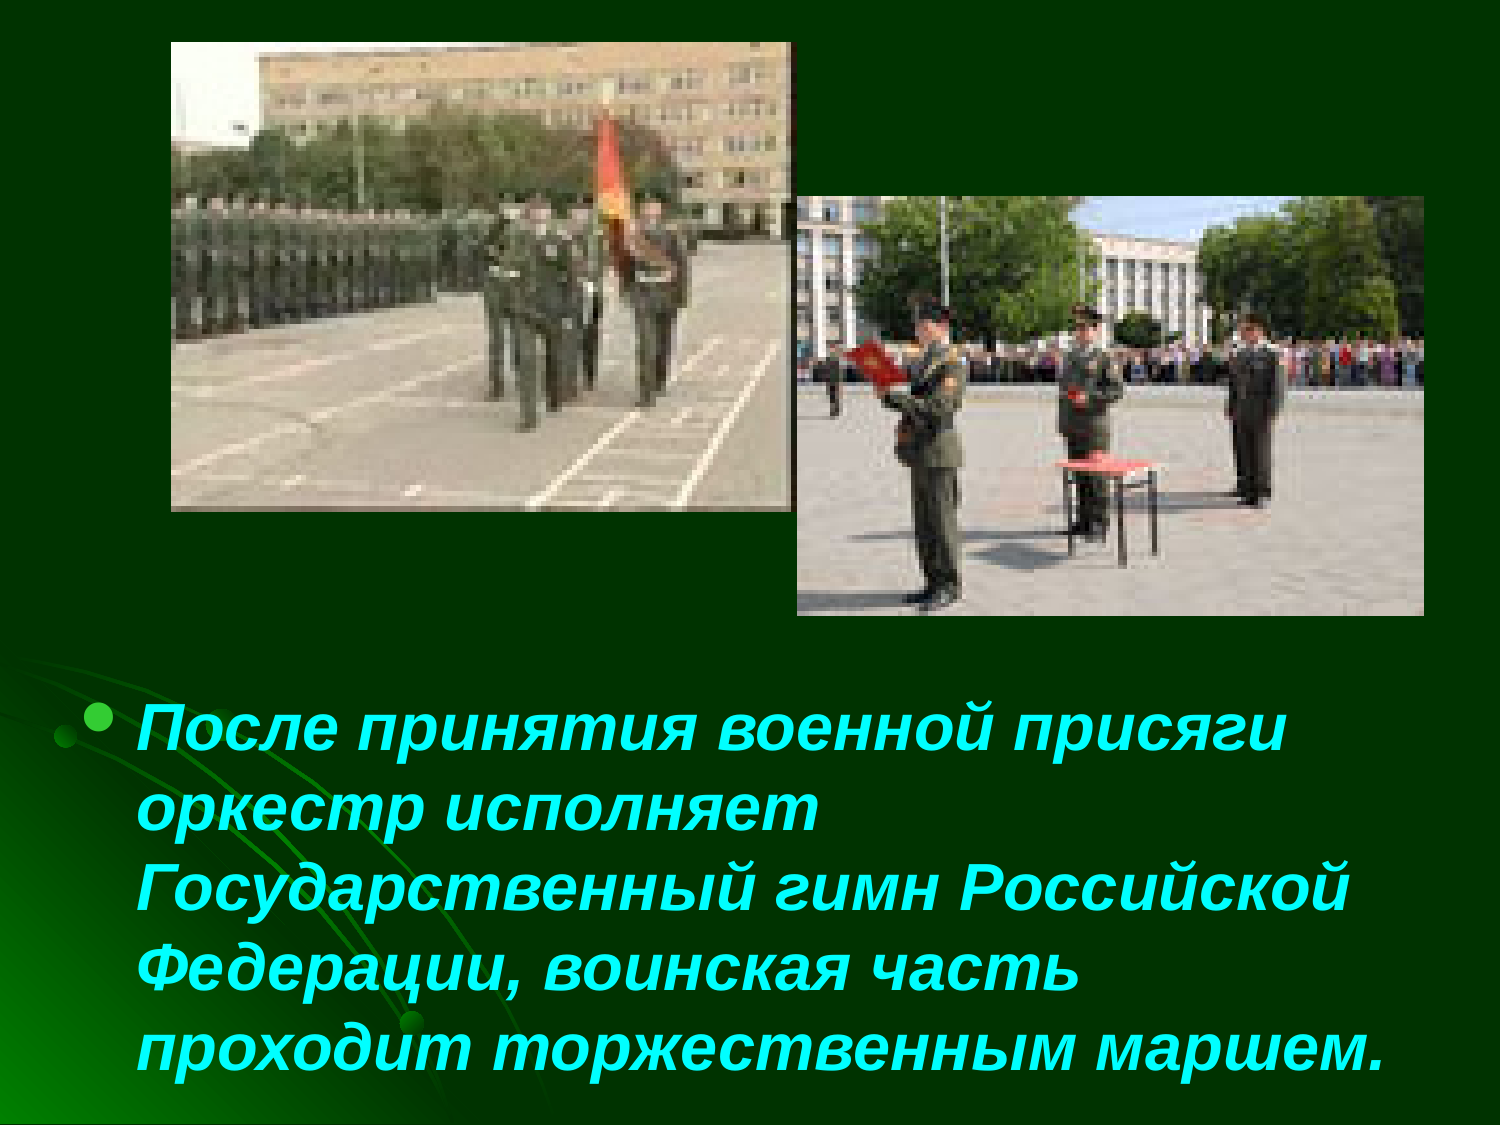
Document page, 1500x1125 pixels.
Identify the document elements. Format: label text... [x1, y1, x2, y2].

list После принятия военной присяги оркестр исполняет Государственный гимн Российской Федерации, воинская часть проходит торжественным маршем. [64, 675, 1416, 1125]
picture [170, 42, 1424, 616]
